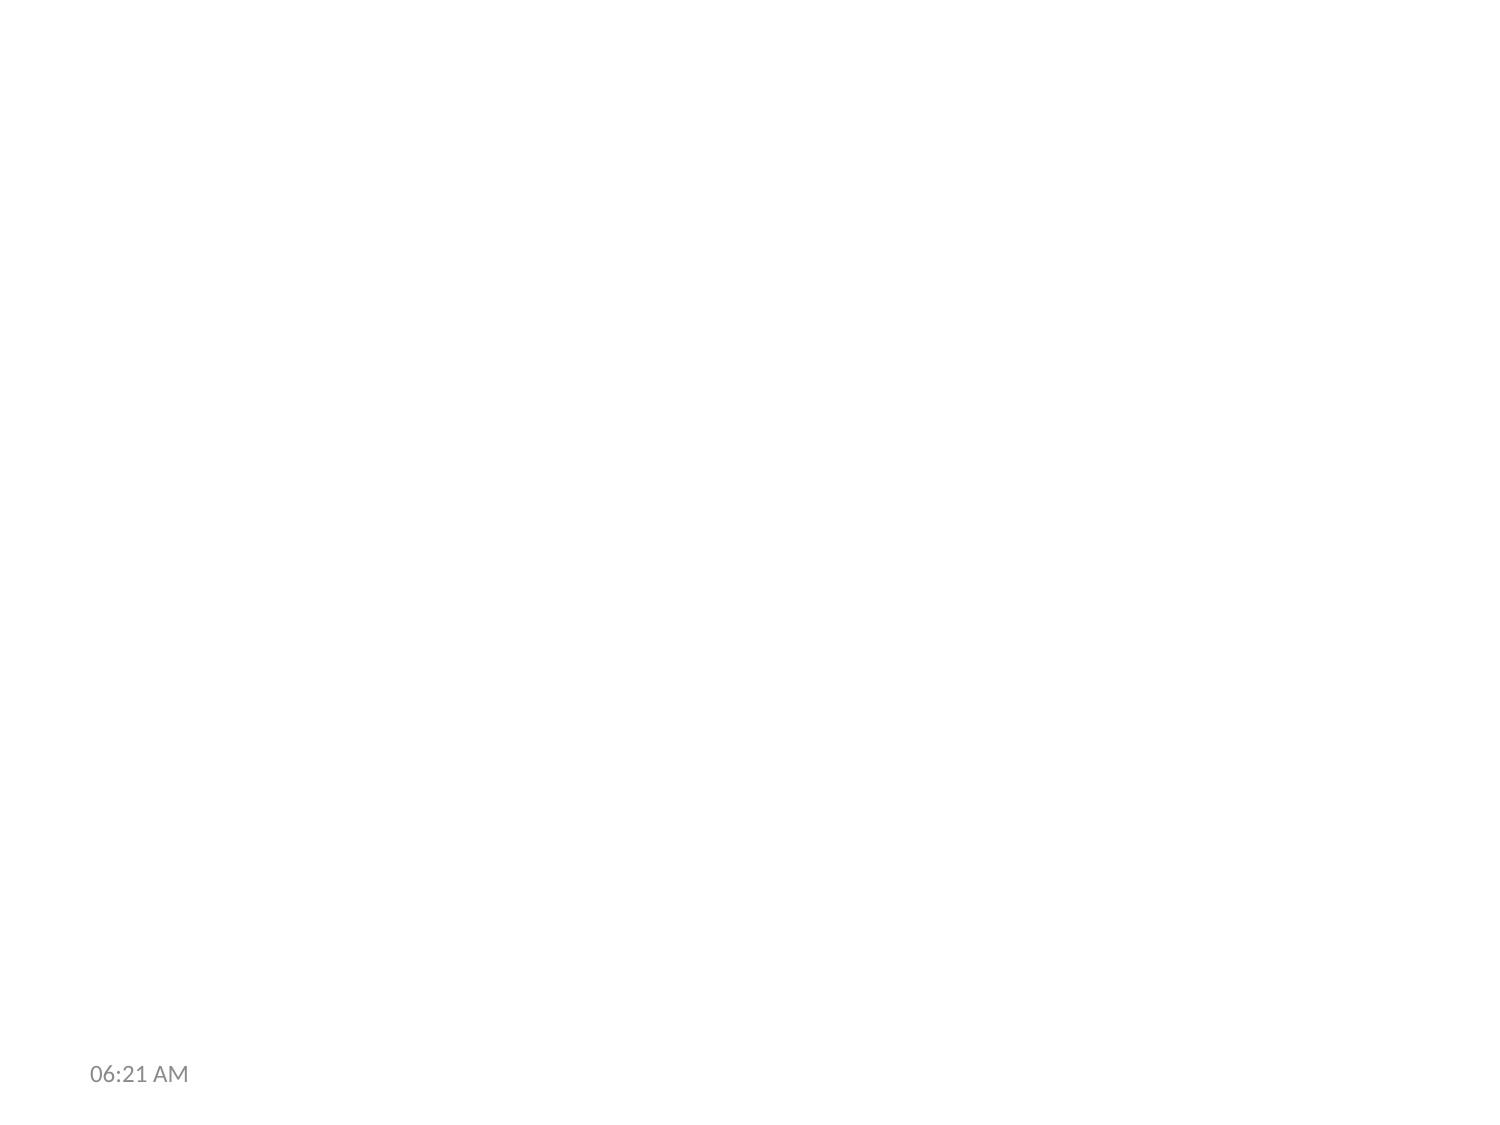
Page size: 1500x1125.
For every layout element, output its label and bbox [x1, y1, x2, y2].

slide_number [75, 1042, 425, 1103]
